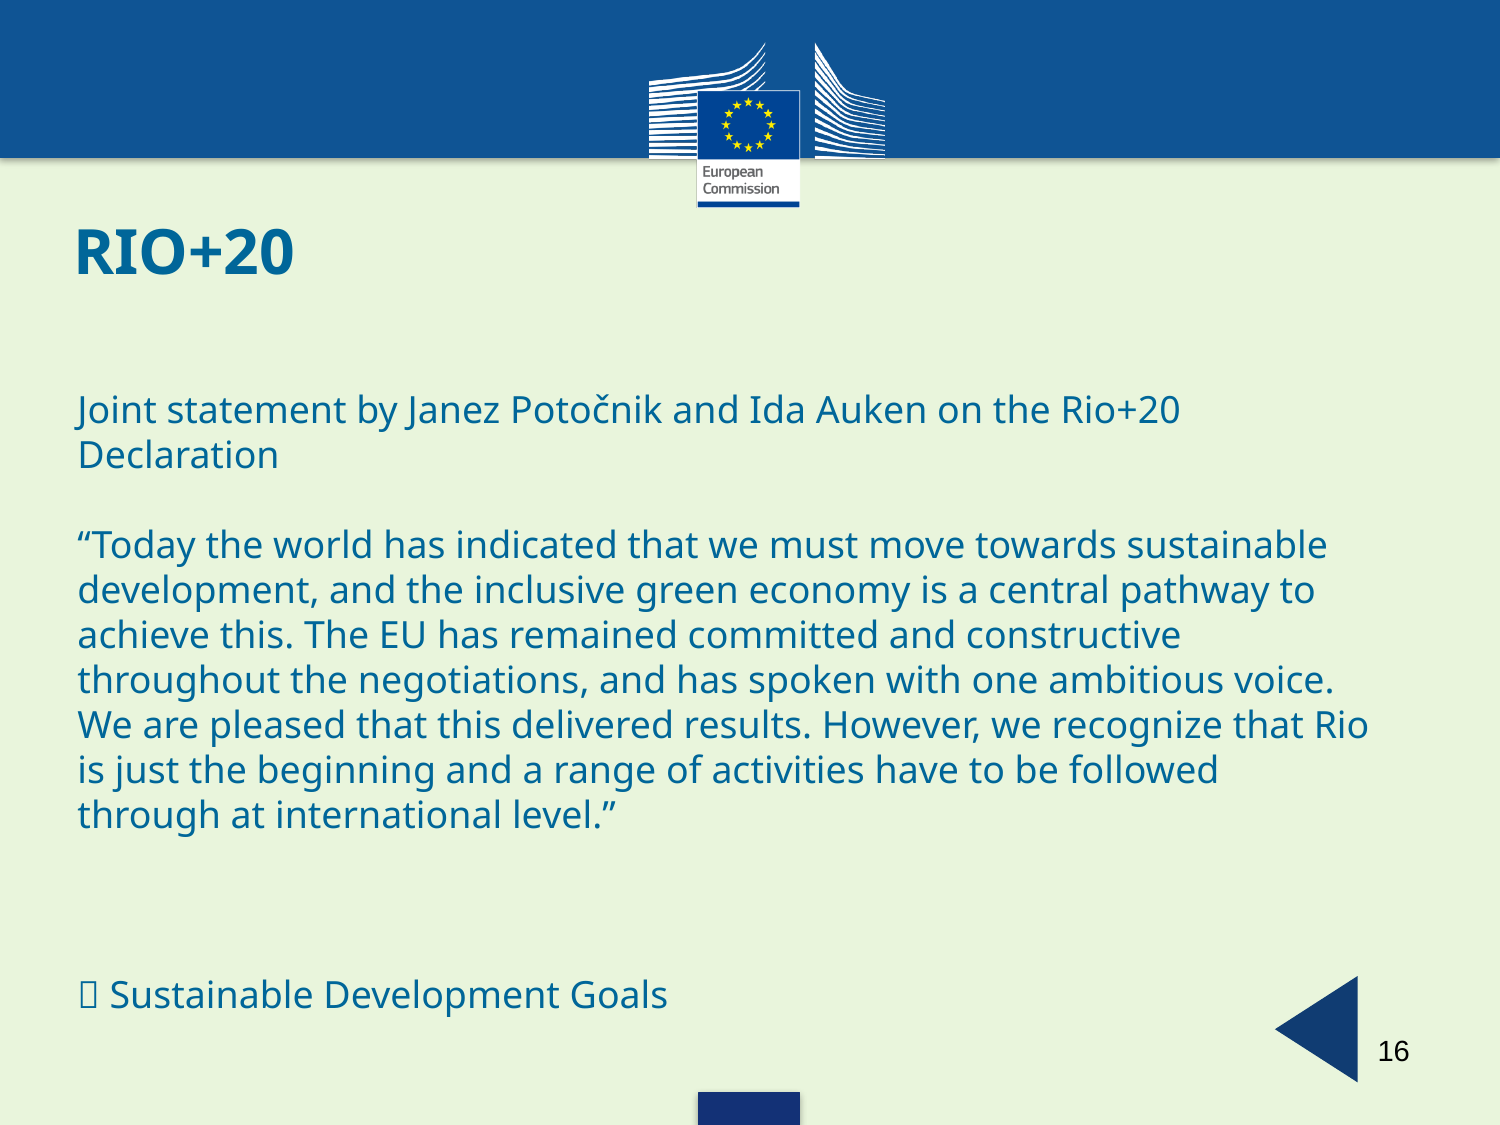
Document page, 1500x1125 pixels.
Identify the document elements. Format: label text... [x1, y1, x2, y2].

title Joint statement by Janez Potočnik and Ida Auken on the Rio+20 Declaration “Today the world has indicated that we must move towards sustainable development, and the inclusive green economy is a central pathway to achieve this. The EU has remained committed and constructive throughout the negotiations, and has spoken with one ambitious voice. We are pleased that this delivered results. However, we recognize that Rio is just the beginning and a range of activities have to be followed through at international level.”  Sustainable Development Goals [62, 378, 1388, 1024]
text_box [1274, 976, 1358, 1083]
picture [649, 42, 885, 204]
text_box RIO+20 [0, 204, 1025, 295]
slide_number 16 [1074, 1024, 1426, 1103]
